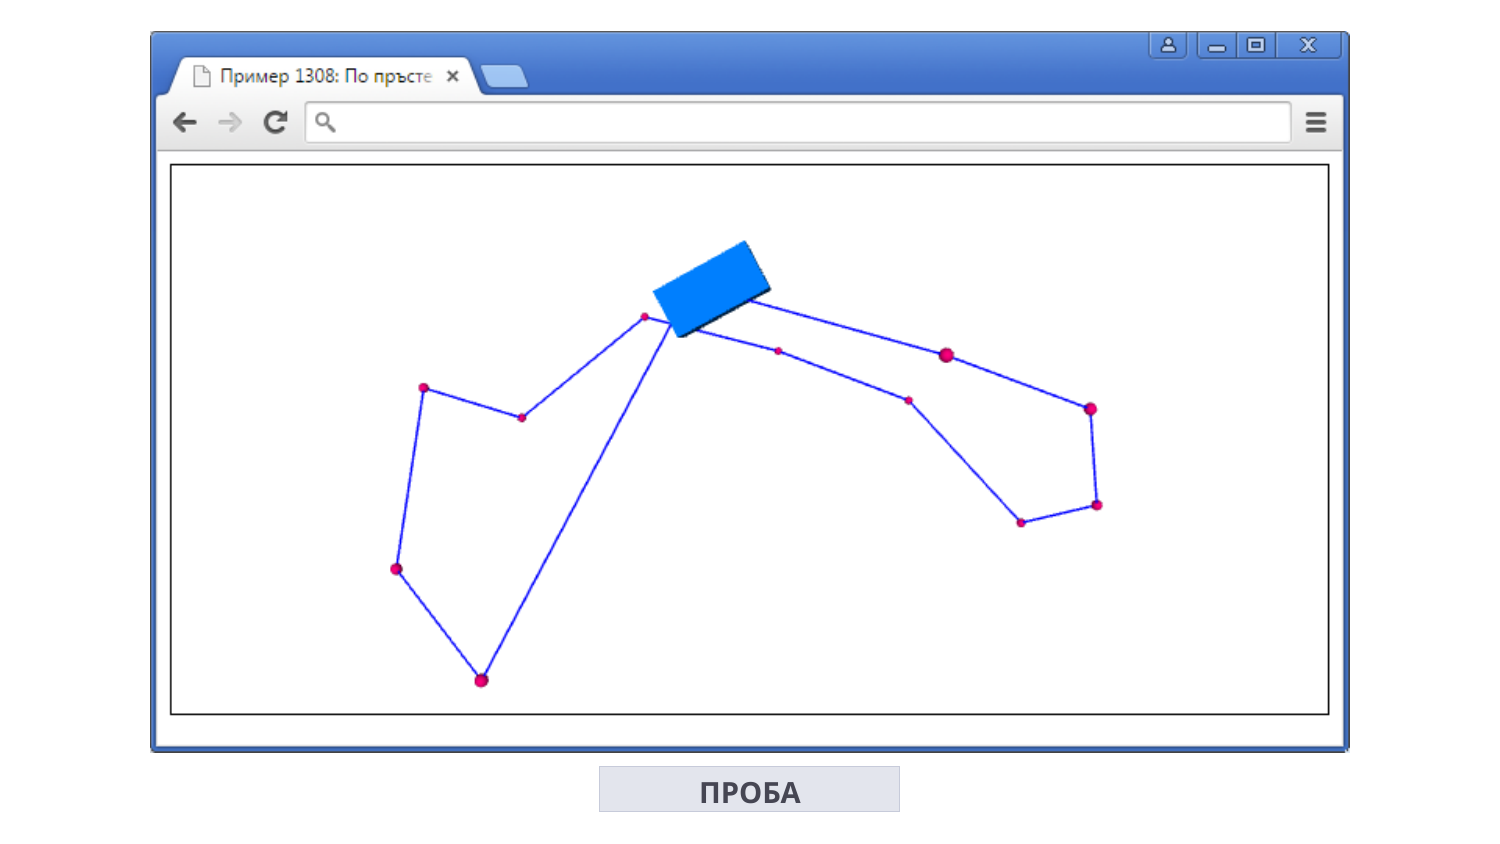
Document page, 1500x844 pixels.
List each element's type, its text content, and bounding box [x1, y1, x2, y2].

picture [149, 31, 1351, 753]
text_box ПРОБА [599, 766, 900, 812]
